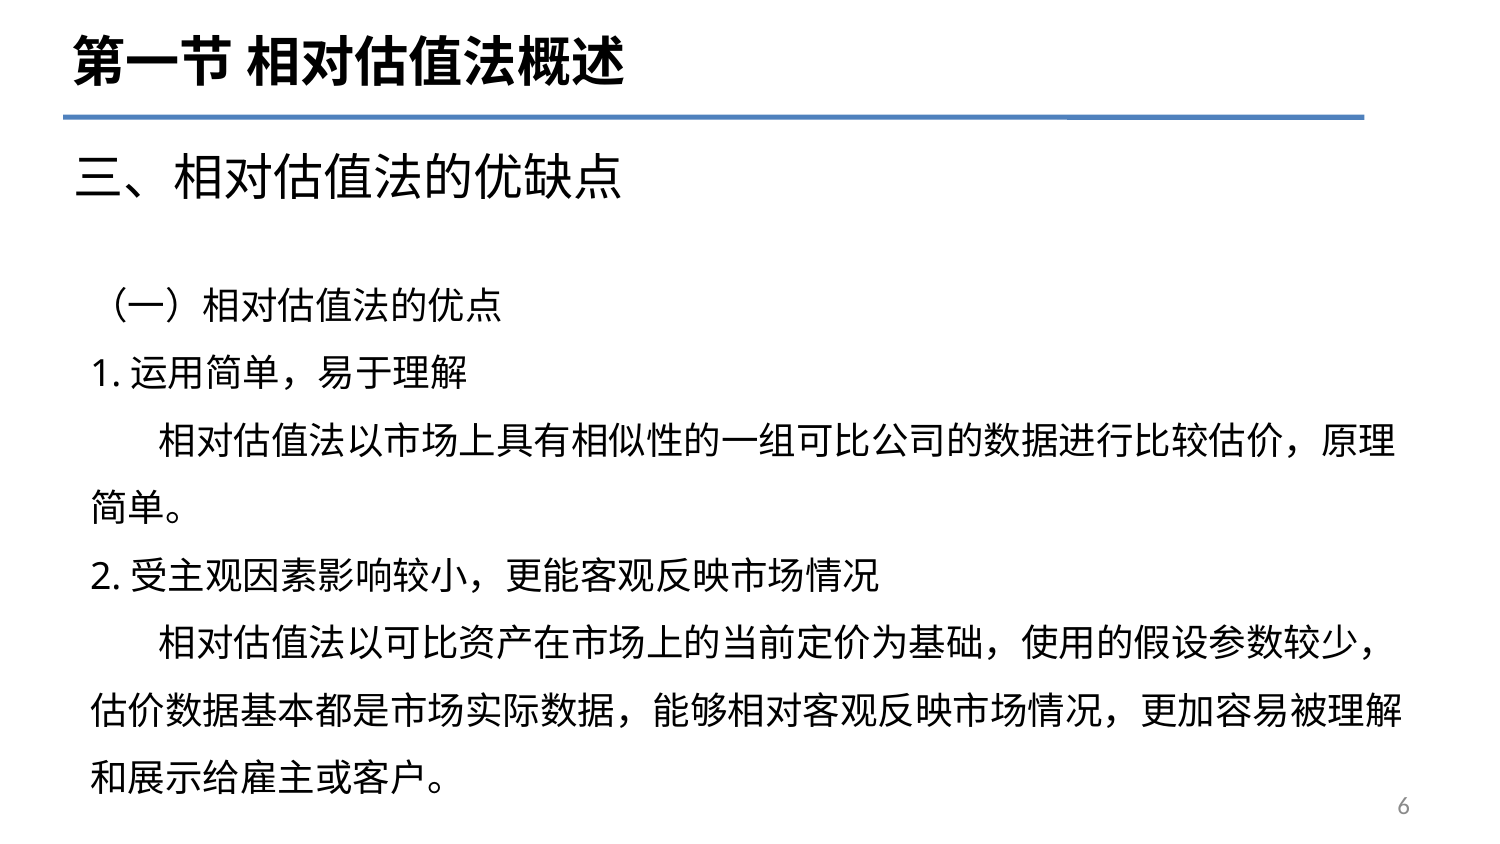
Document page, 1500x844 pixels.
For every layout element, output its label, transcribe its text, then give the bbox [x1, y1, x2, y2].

list （一）相对估值法的优点 1.运用简单，易于理解 相对估值法以市场上具有相似性的一组可比公司的数据进行比较估价，原理简单。 2.受主观因素影响较小，更能客观反映市场情况 相对估值法以可比资产在市场上的当前定价为基础，使用的假设参数较少，估价数据基本都是市场实际数据，能够相对客观反映市场情况，更加容易被理解和展示给雇主或客户。 [75, 251, 1425, 809]
title 三、相对估值法的优缺点 [58, 105, 1409, 247]
slide_number 6 [1074, 782, 1425, 827]
text_box 第一节 相对估值法概述 [56, 11, 1407, 107]
